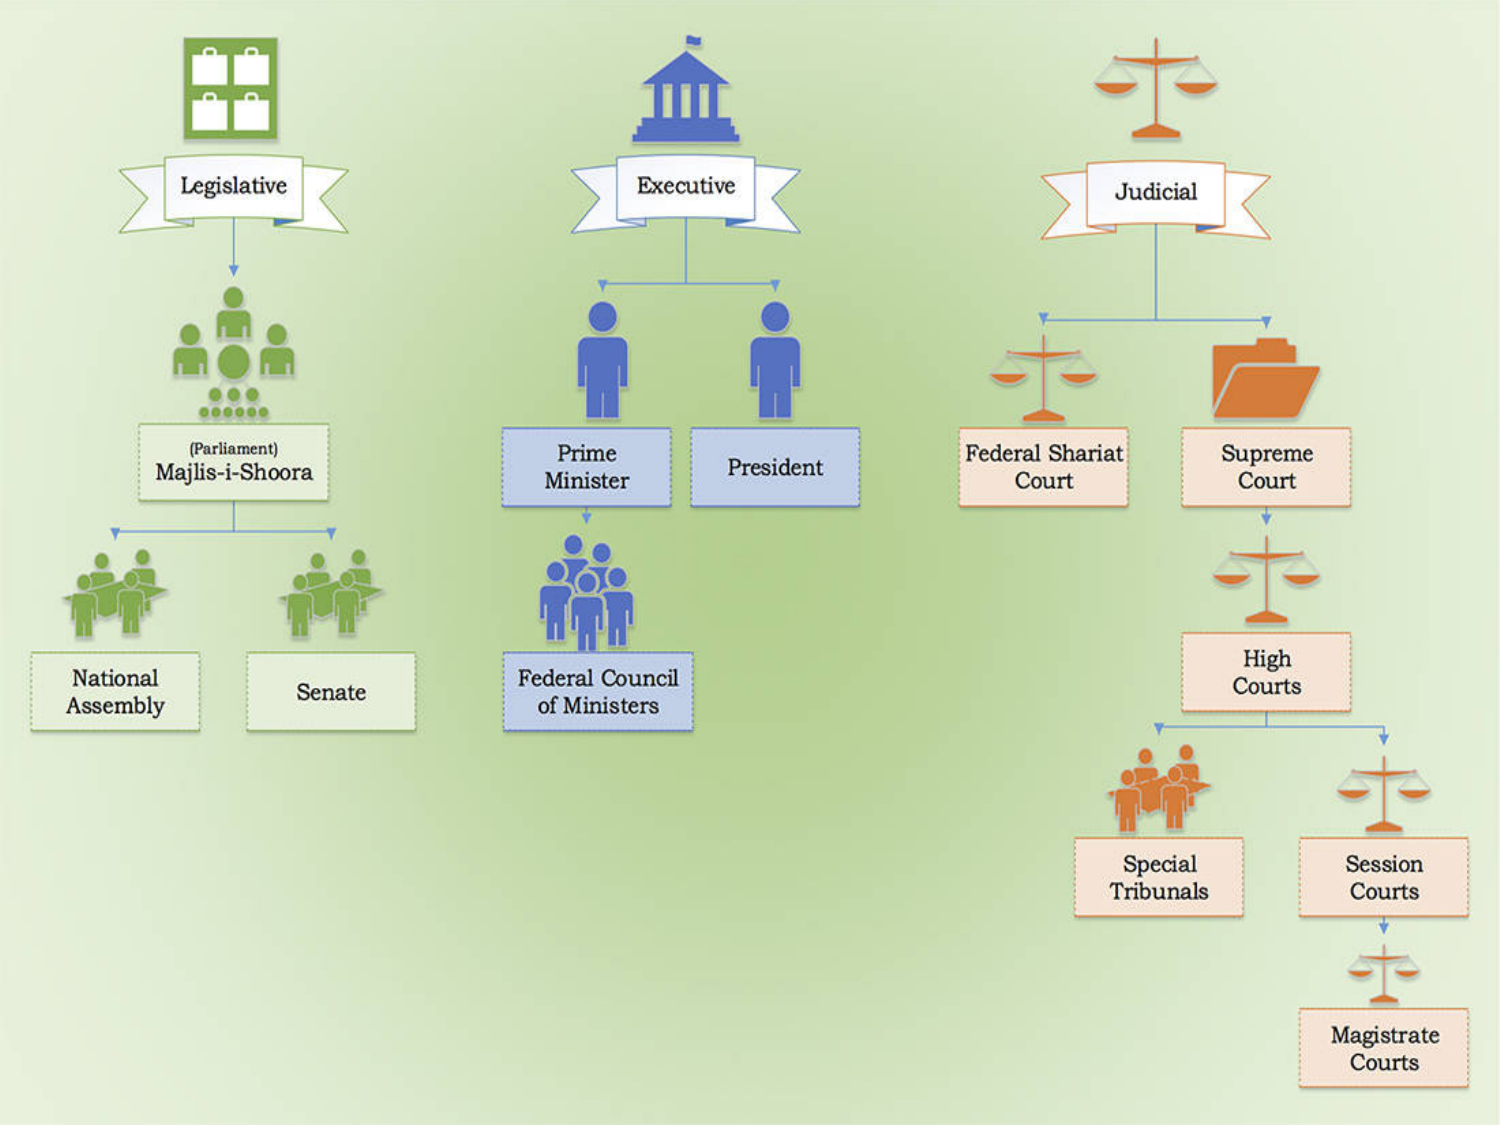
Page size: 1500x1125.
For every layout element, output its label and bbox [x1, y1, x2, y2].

list [0, 0, 1500, 1125]
